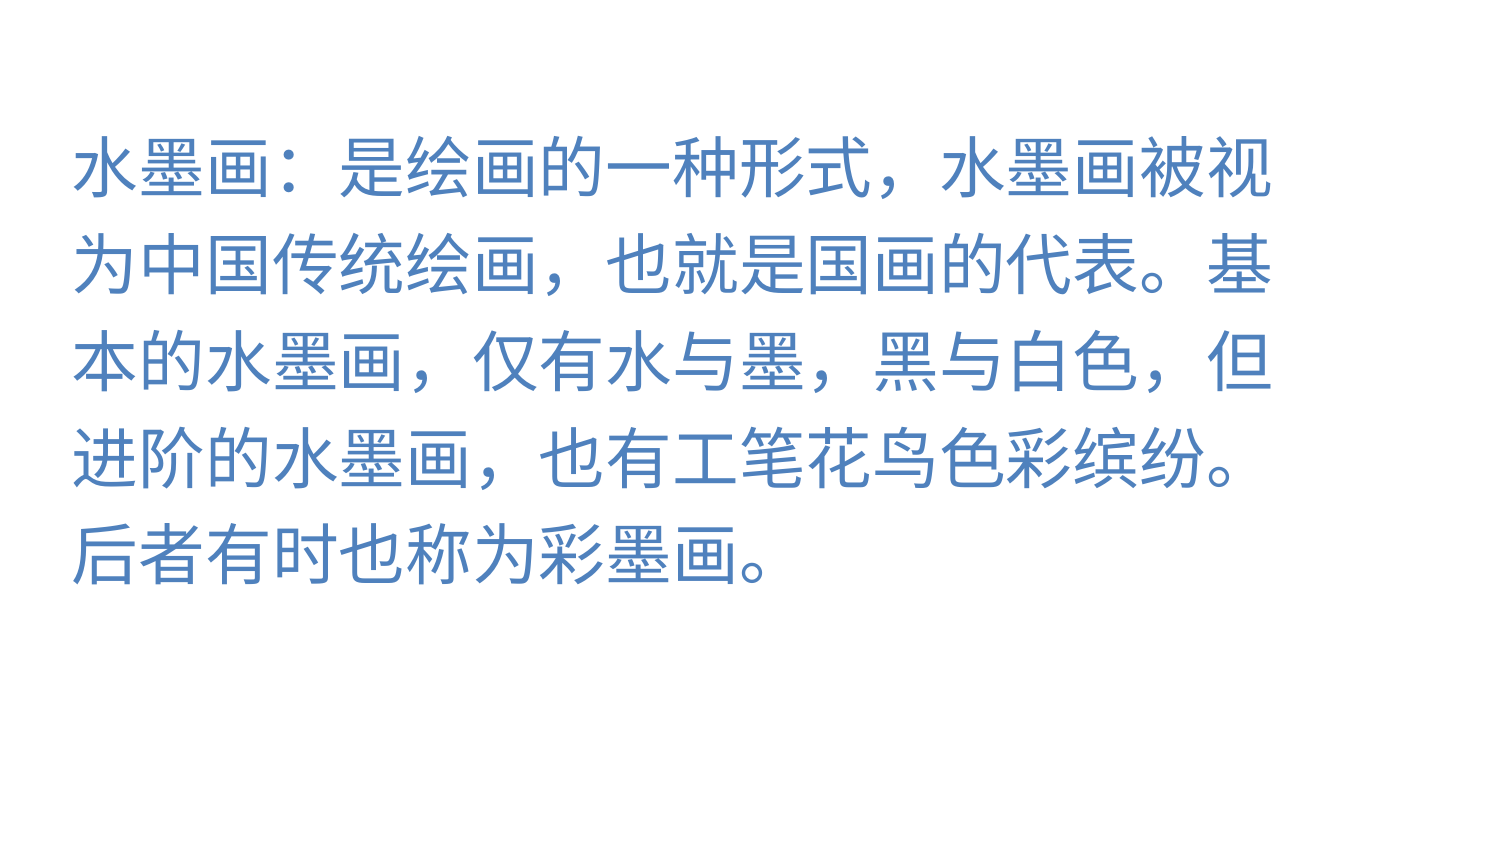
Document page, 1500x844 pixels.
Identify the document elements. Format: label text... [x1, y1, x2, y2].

text_box 水墨画：是绘画的一种形式，水墨画被视为中国传统绘画，也就是国画的代表。基本的水墨画，仅有水与墨，黑与白色，但进阶的水墨画，也有工笔花鸟色彩缤纷。后者有时也称为彩墨画。 [60, 109, 1317, 663]
